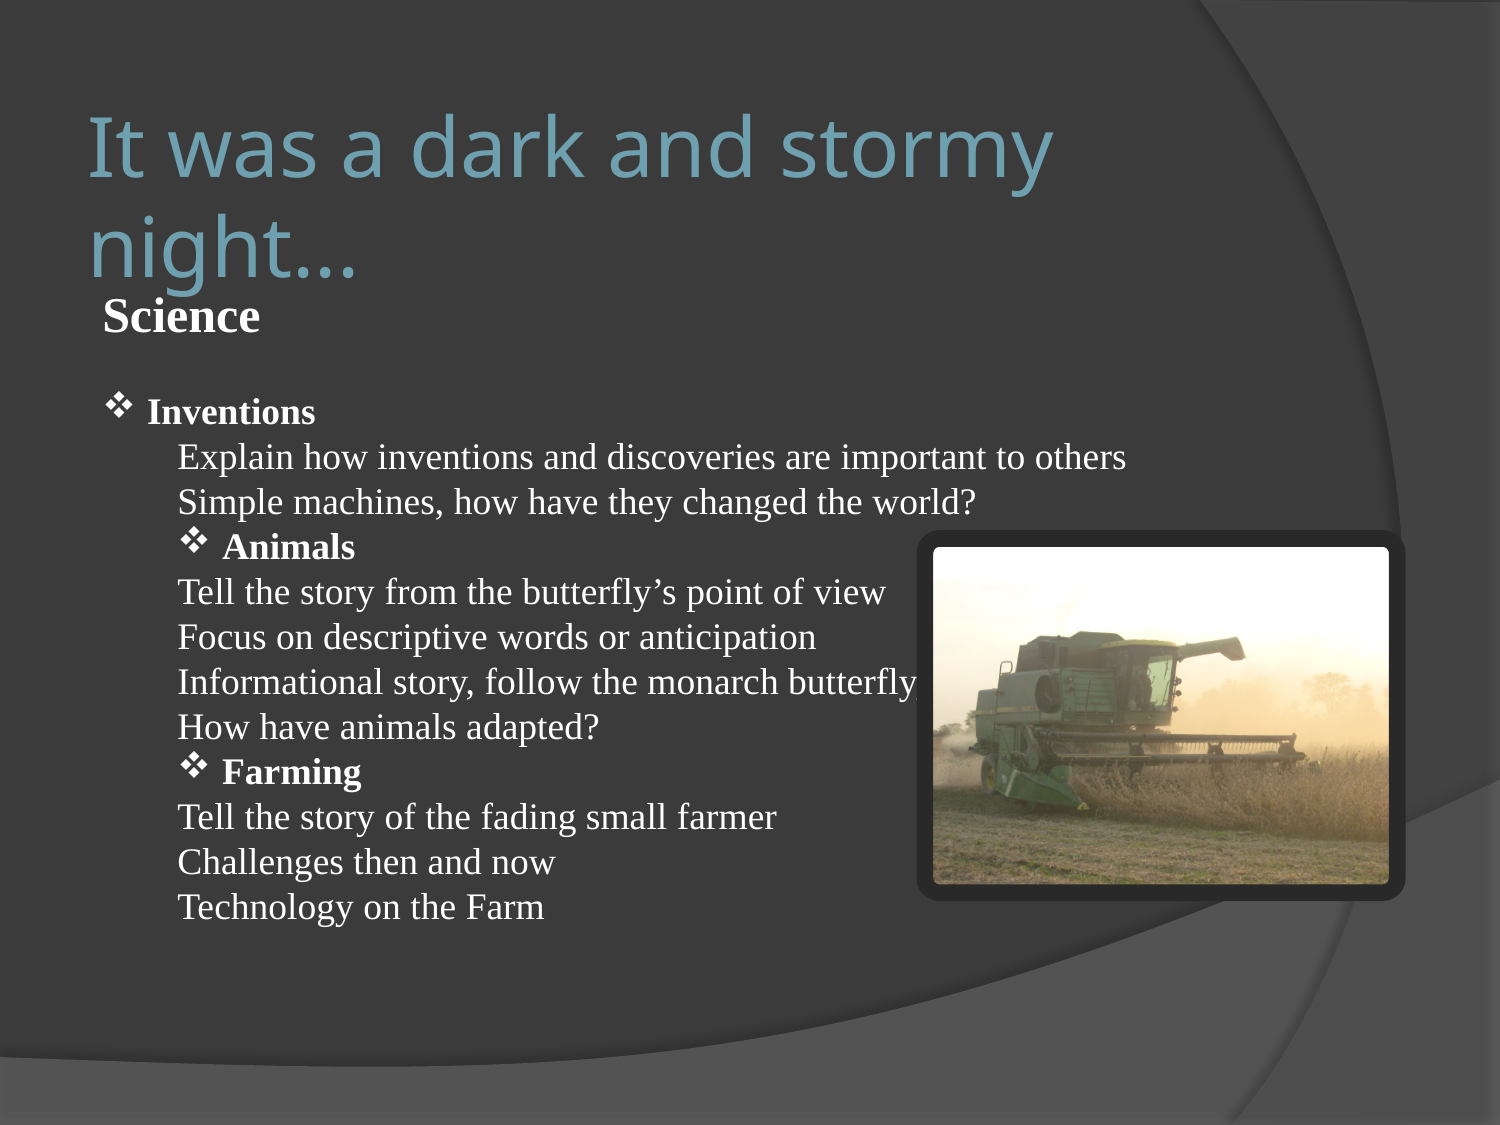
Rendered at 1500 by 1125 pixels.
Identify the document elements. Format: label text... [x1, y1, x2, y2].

picture [924, 538, 1398, 893]
text_box Science Inventions Explain how inventions and discoveries are important to others Simple machines, how have they changed the world? Animals Tell the story from the butterfly’s point of view Focus on descriptive words or anticipation Informational story, follow the monarch butterfly, etc. How have animals adapted? Farming Tell the story of the fading small farmer Challenges then and now Technology on the Farm [87, 274, 1150, 935]
title It was a dark and stormy night... [79, 99, 1355, 288]
